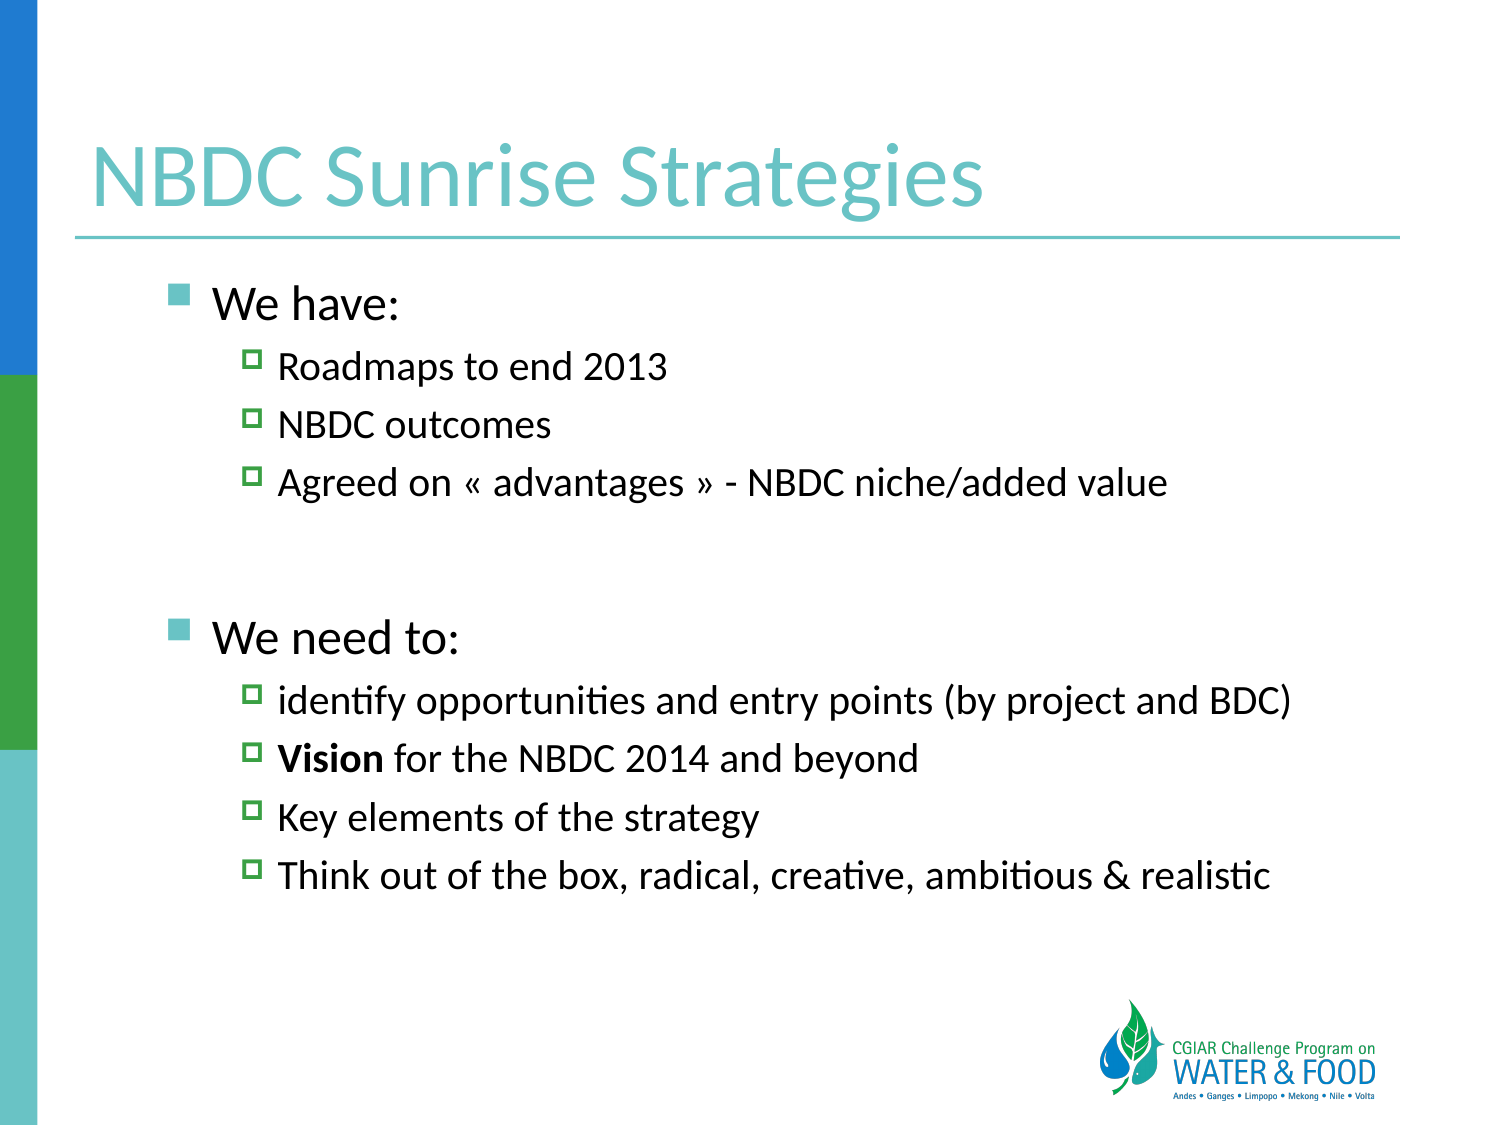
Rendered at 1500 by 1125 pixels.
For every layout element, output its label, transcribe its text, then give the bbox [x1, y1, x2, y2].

picture [1362, 1062, 1372, 1081]
title NBDC Sunrise Strategies [74, 45, 1426, 233]
list We have: Roadmaps to end 2013 NBDC outcomes Agreed on « advantages » - NBDC niche/added value We need to: identify opportunities and entry points (by project and BDC) Vision for the NBDC 2014 and beyond Key elements of the strategy Think out of the box, radical, creative, ambitious & realistic [74, 262, 1426, 1006]
picture [1100, 1006, 1375, 1101]
